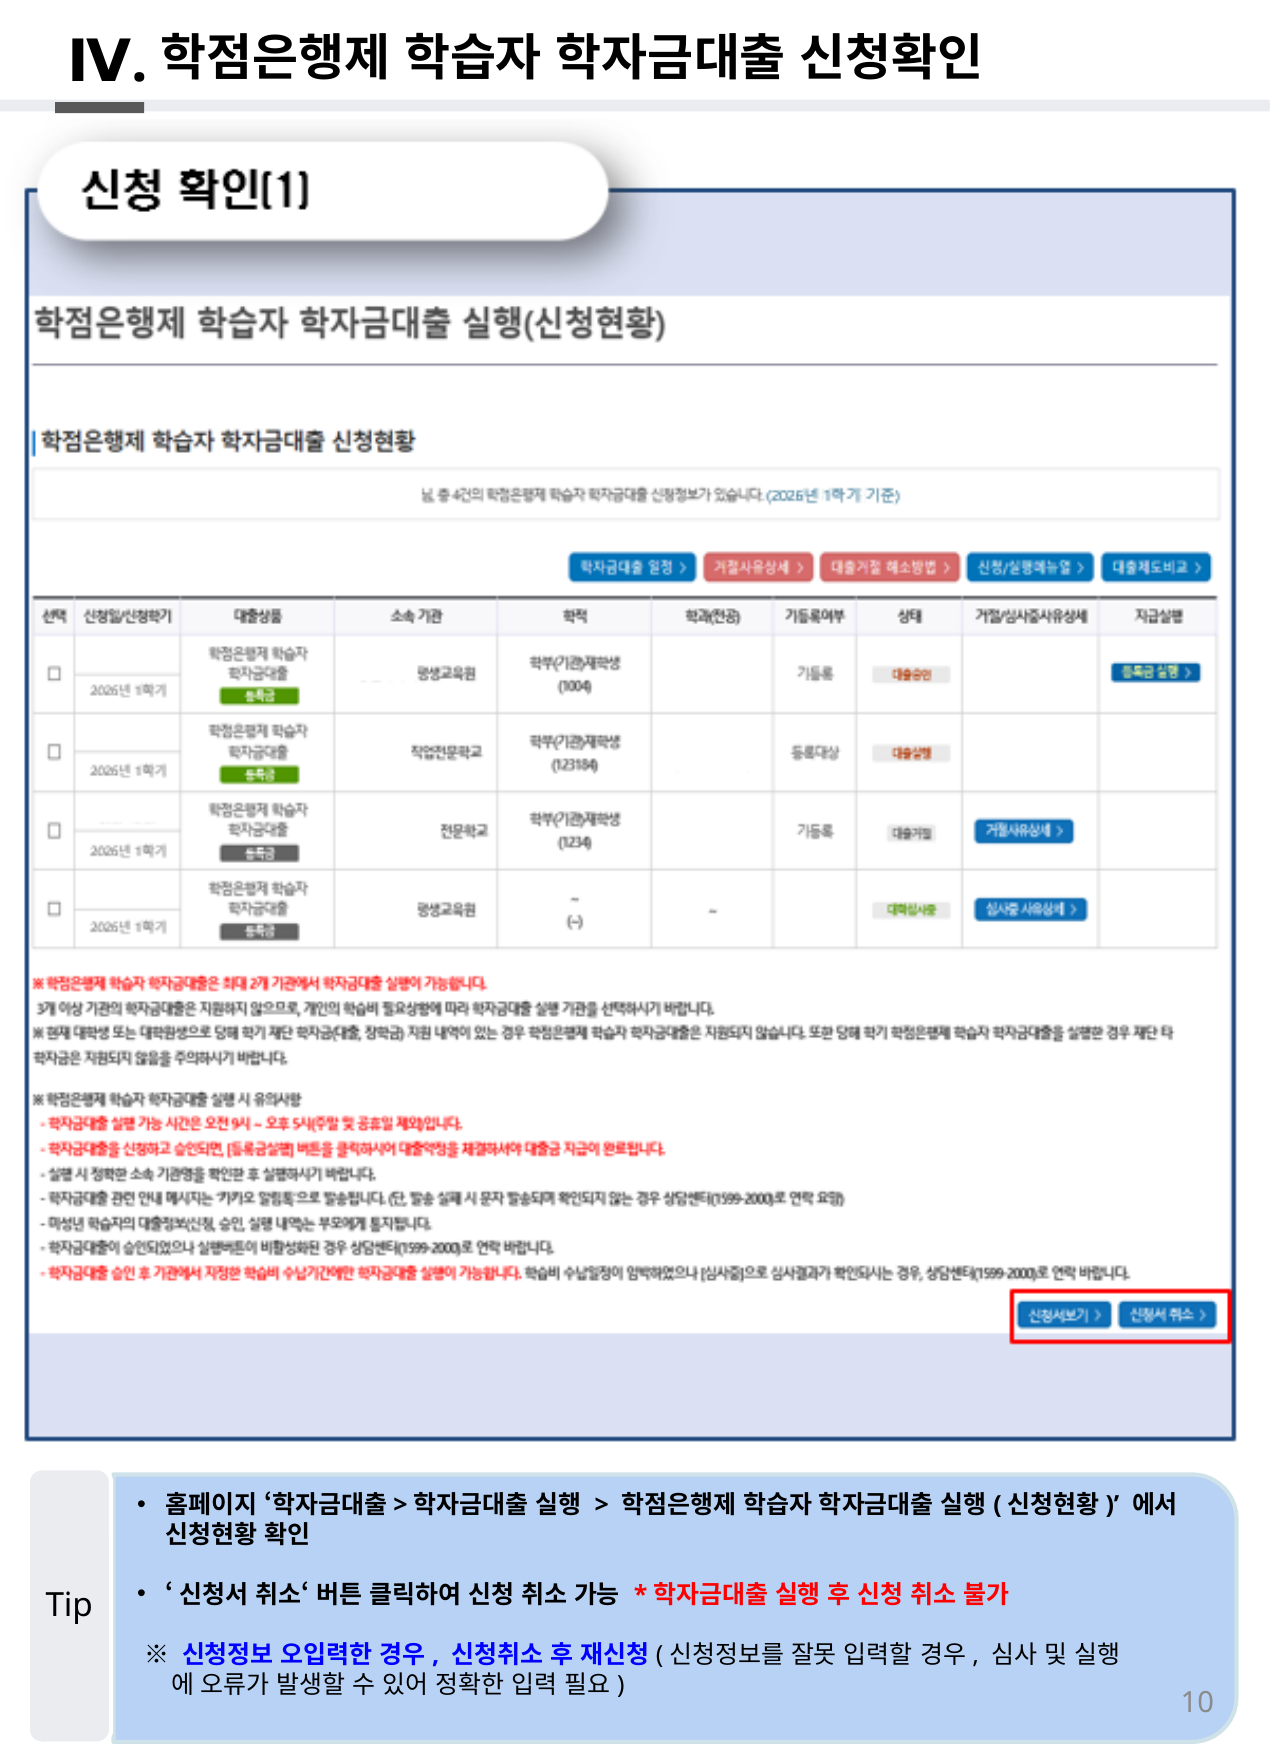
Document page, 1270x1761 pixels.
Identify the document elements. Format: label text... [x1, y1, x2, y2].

picture [1, 119, 1265, 1467]
text_box Ⅳ. [53, 16, 174, 101]
text_box [146, 99, 1270, 112]
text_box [27, 1475, 112, 1744]
text_box [53, 101, 146, 115]
text_box [0, 99, 53, 112]
text_box 학점은행제 학습자 학자금대출 신청확인 [145, 18, 1264, 93]
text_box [116, 1475, 1237, 1743]
